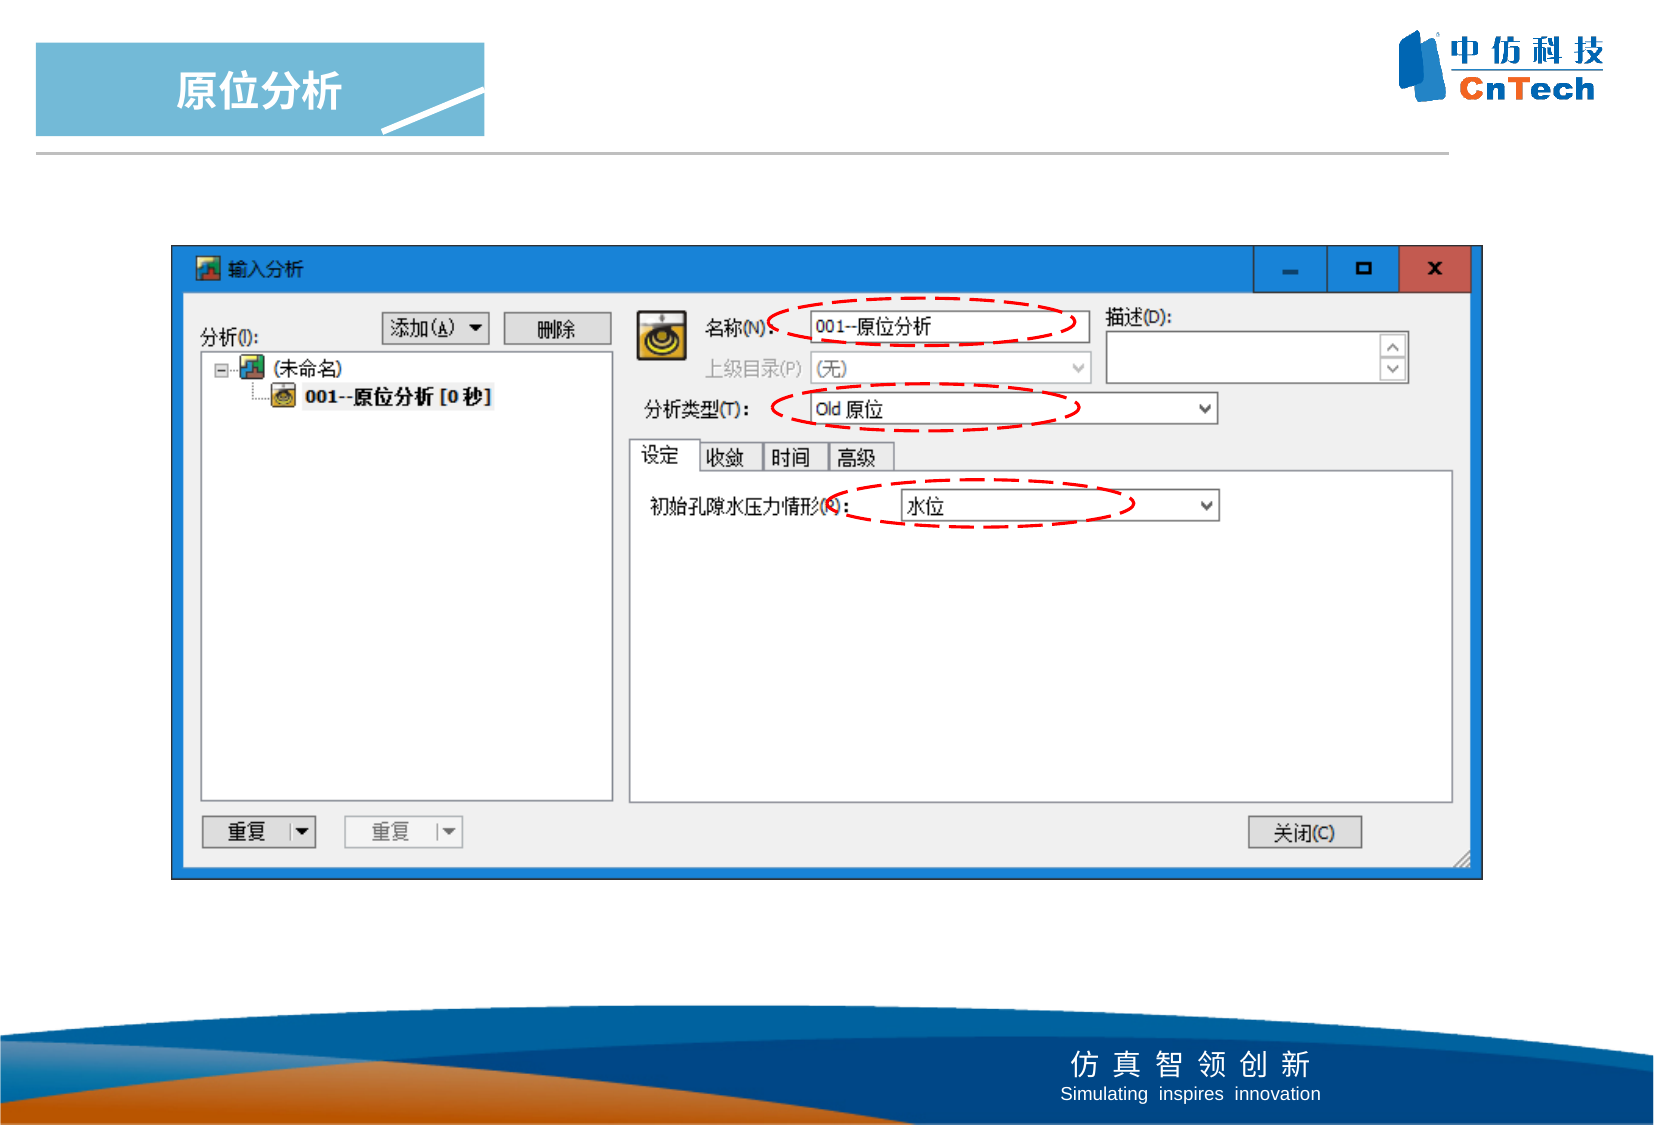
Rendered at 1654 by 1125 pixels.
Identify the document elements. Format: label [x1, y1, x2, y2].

text_box [35, 42, 1449, 154]
picture [0, 0, 1654, 1125]
